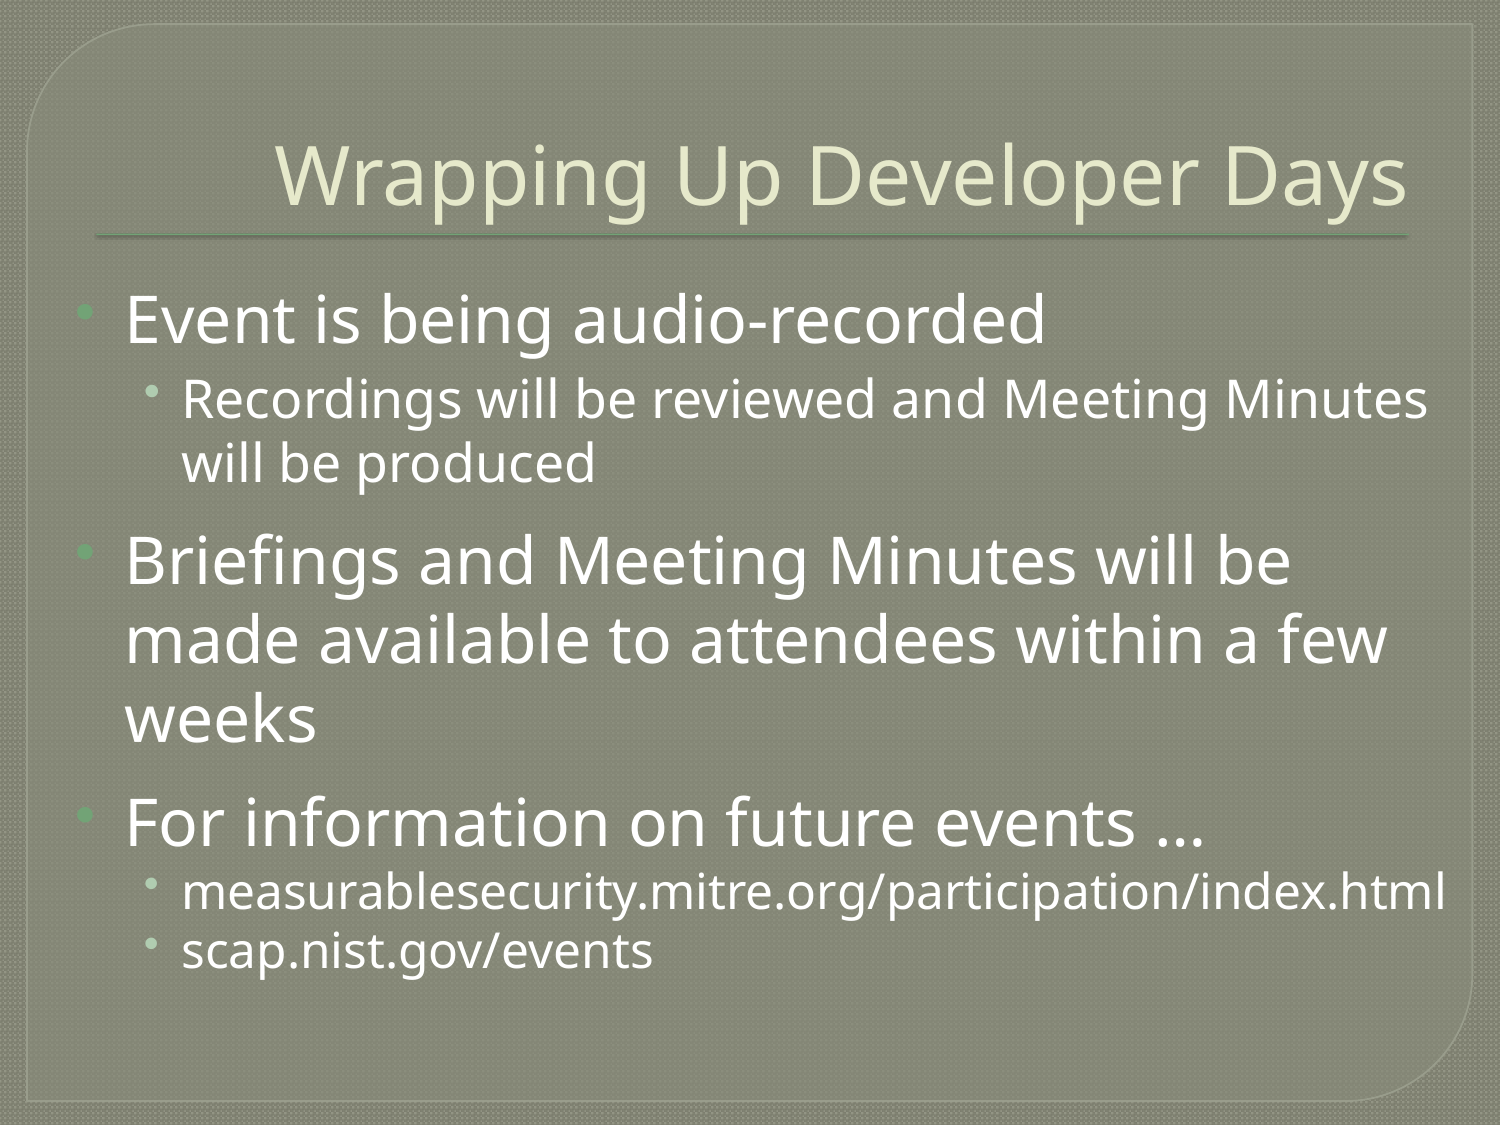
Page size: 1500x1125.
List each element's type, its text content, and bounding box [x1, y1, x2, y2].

title Wrapping Up Developer Days [75, 41, 1425, 230]
list Event is being audio-recorded Recordings will be reviewed and Meeting Minutes will be produced Briefings and Meeting Minutes will be made available to attendees within a few weeks For information on future events … measurablesecurity.mitre.org/participation/index.html scap.nist.gov/events [62, 270, 1463, 1013]
